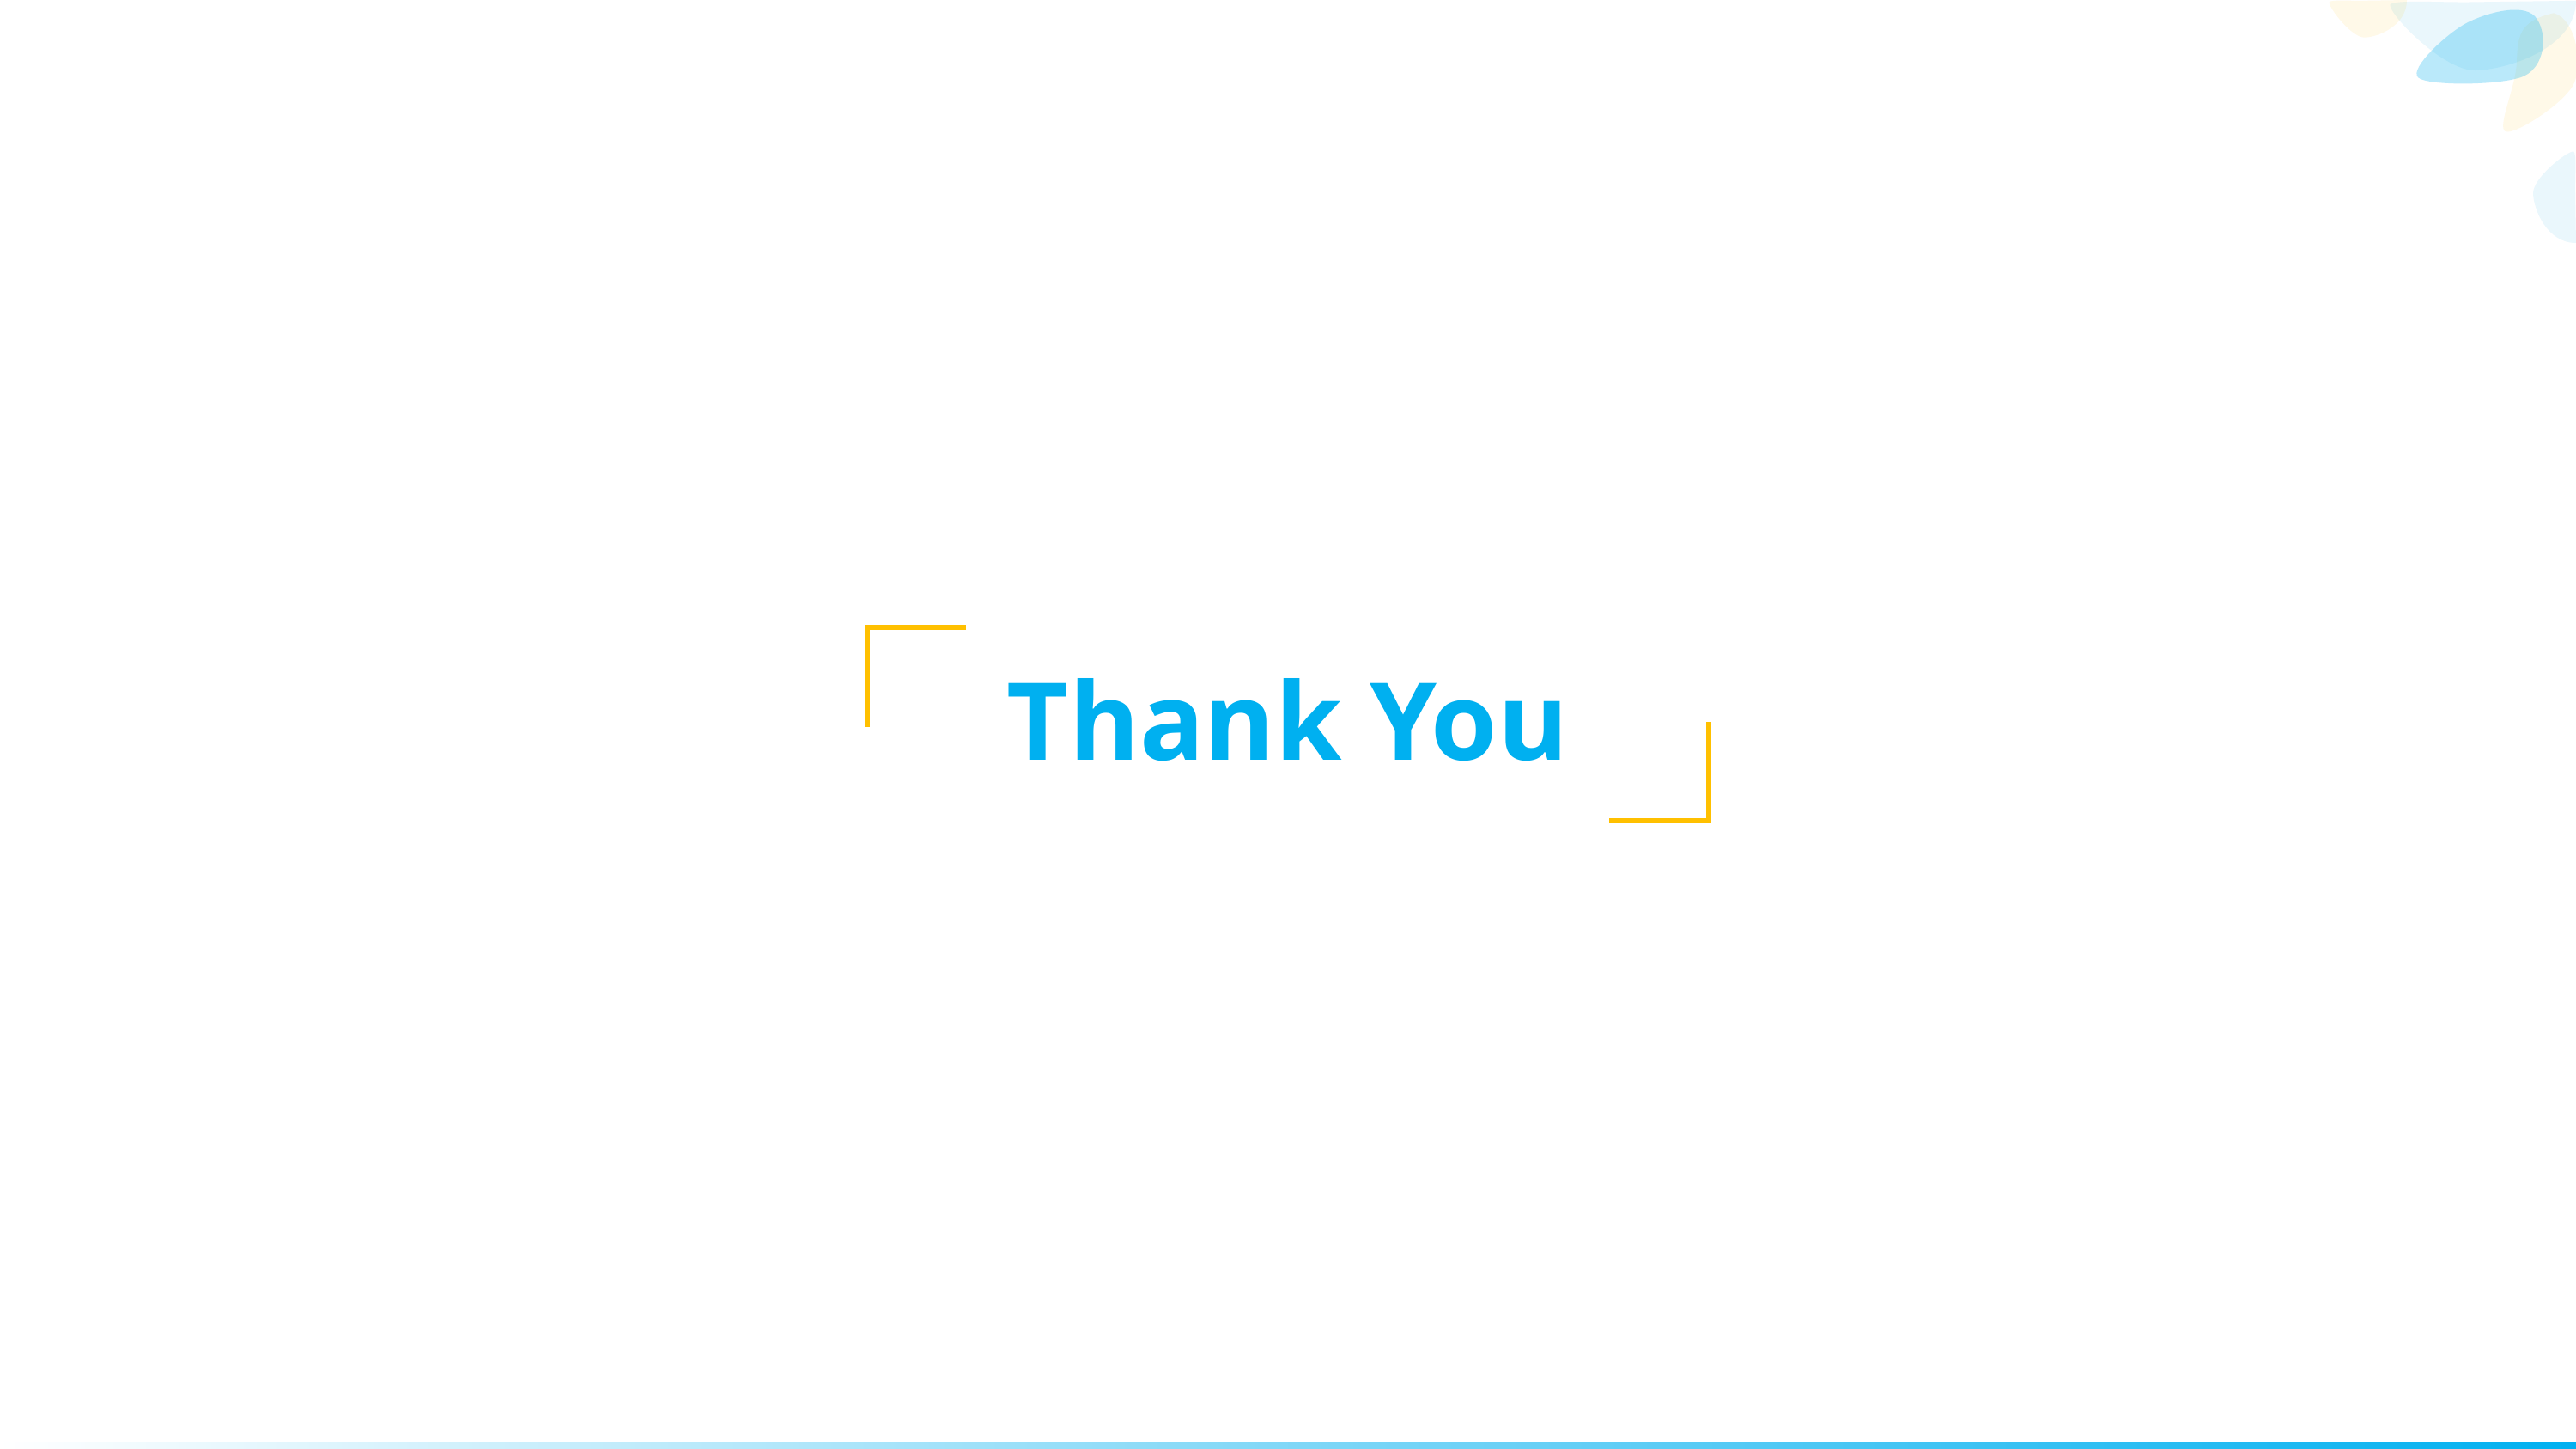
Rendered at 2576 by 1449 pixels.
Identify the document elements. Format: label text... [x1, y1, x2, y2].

list Thank You [866, 649, 1710, 803]
